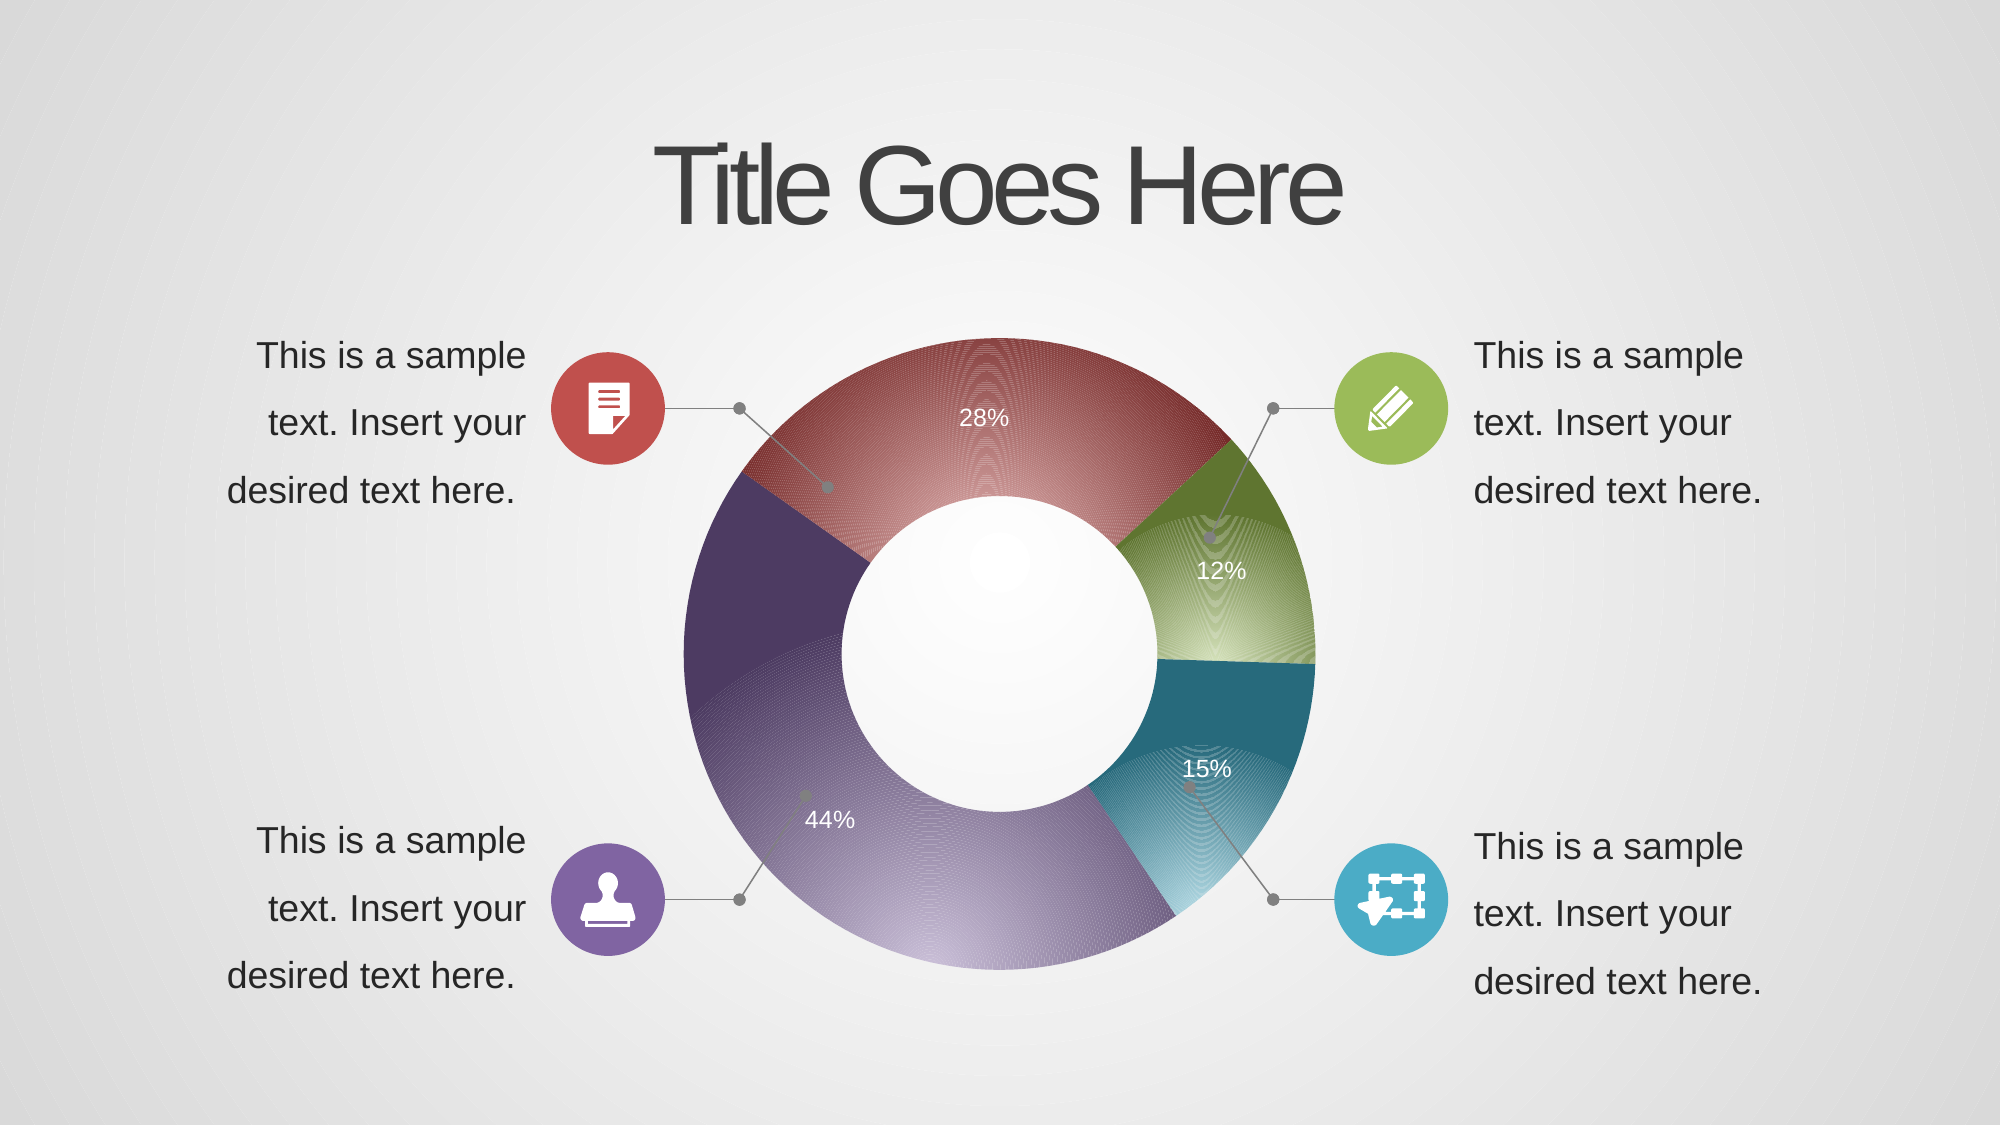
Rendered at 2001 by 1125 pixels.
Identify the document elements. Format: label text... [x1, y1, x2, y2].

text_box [739, 408, 828, 488]
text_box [739, 795, 807, 900]
text_box [1373, 350, 1451, 467]
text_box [1334, 843, 1449, 957]
text_box Title Goes Here [588, 110, 1411, 249]
text_box This is a sample text. Insert your desired text here. [1458, 300, 1798, 518]
chart [630, 324, 1369, 984]
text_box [1189, 786, 1274, 900]
text_box This is a sample text. Insert your desired text here. [1458, 791, 1798, 1010]
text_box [1209, 408, 1274, 538]
text_box [1373, 390, 1414, 431]
text_box [1375, 385, 1400, 407]
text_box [550, 351, 666, 465]
text_box This is a sample text. Insert your desired text here. [202, 786, 542, 1004]
text_box This is a sample text. Insert your desired text here. [202, 300, 542, 518]
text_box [550, 843, 666, 957]
